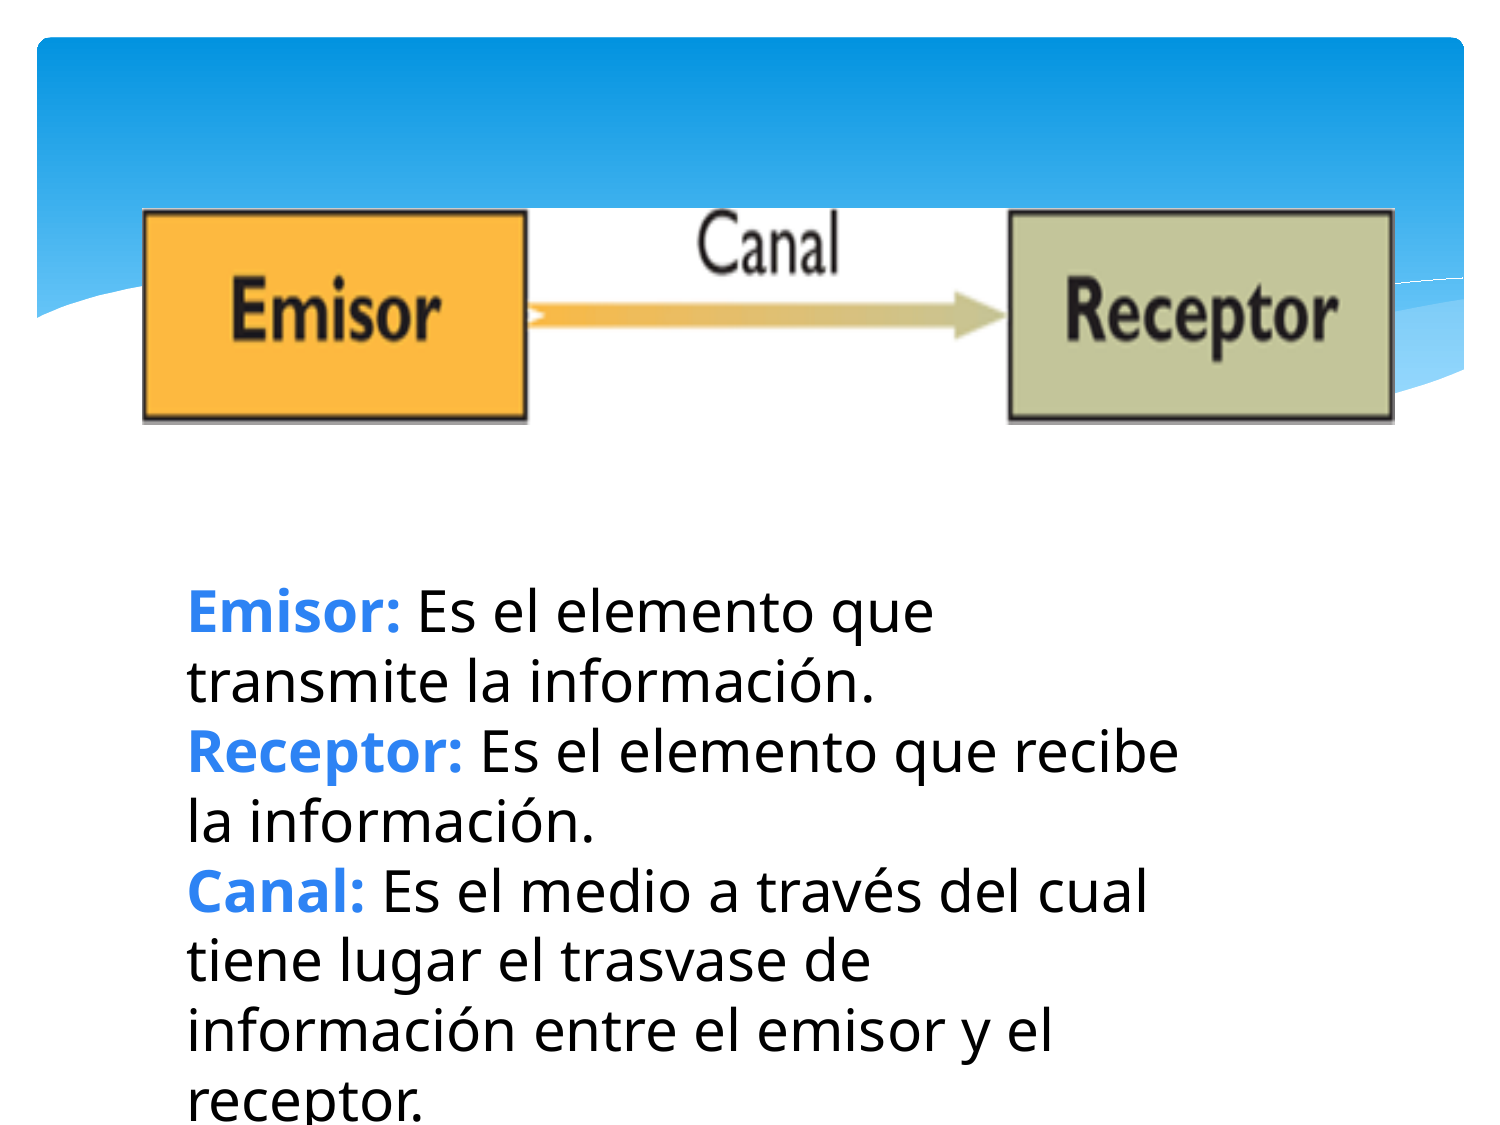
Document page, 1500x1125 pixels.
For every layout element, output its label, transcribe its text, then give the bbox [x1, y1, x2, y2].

text_box Emisor: Es el elemento que transmite la información. Receptor: Es el elemento que recibe la información. Canal: Es el medio a través del cual tiene lugar el trasvase de información entre el emisor y el receptor. [171, 566, 1196, 1125]
picture [141, 207, 1395, 426]
